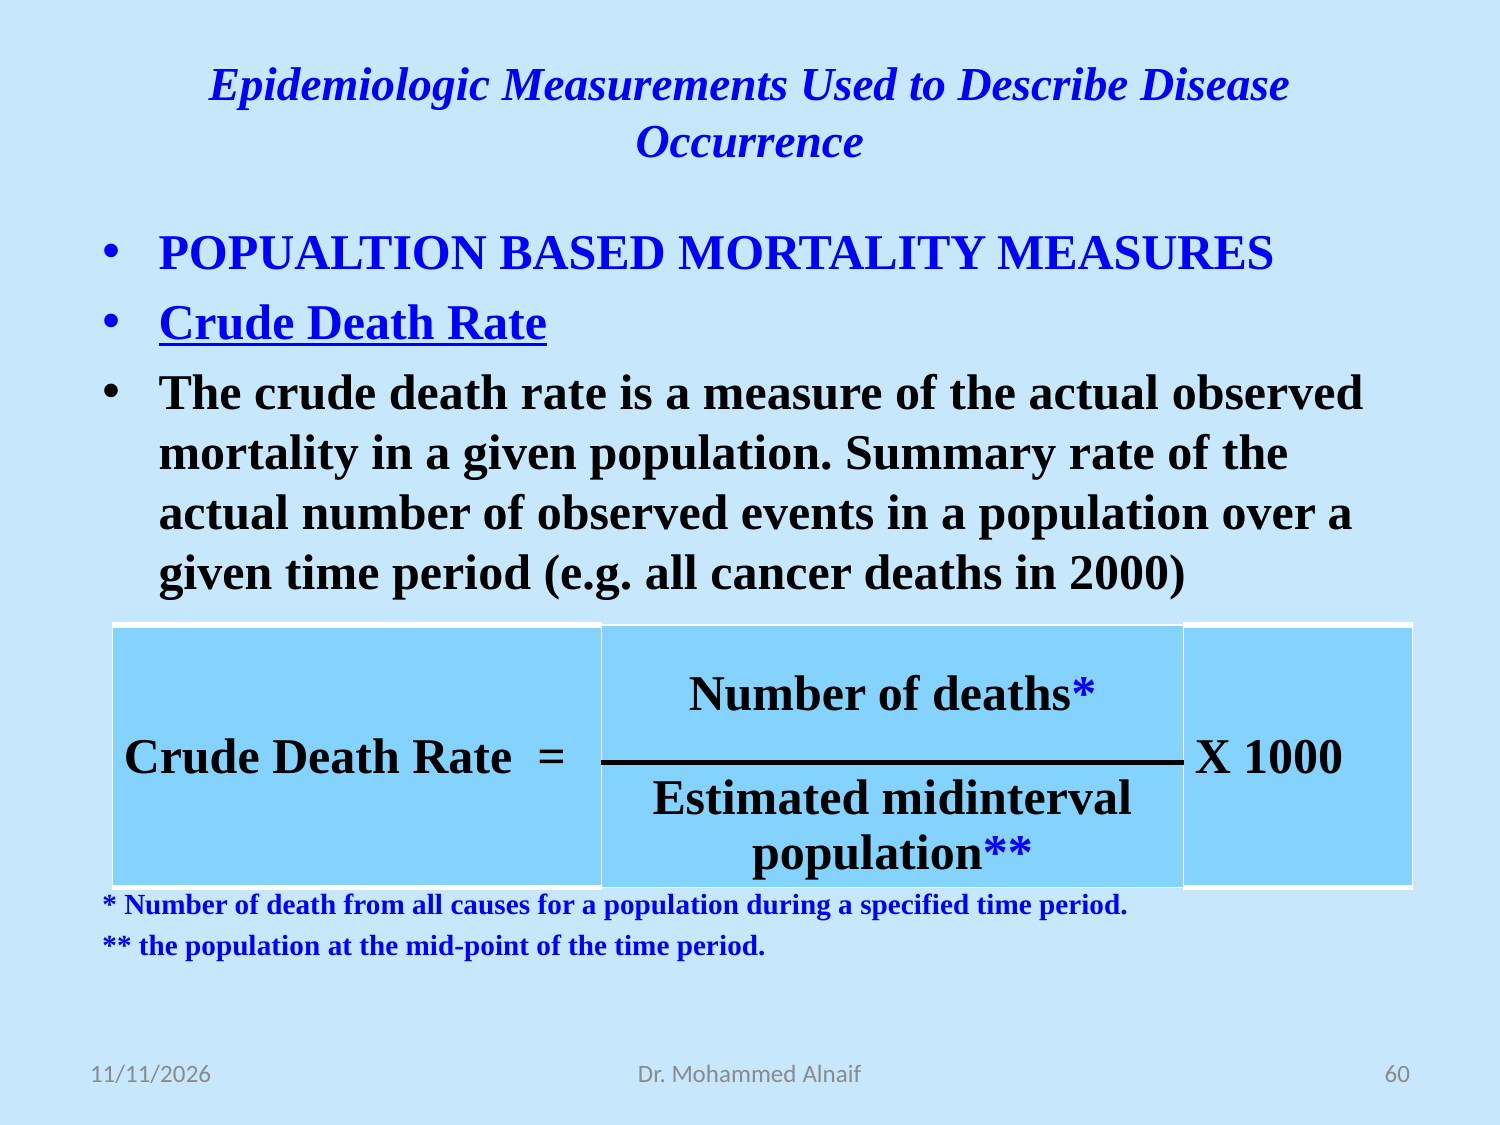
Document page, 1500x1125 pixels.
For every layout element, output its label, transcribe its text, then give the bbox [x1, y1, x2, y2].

table_header X 1000 [1184, 628, 1412, 885]
footer Dr. Mohammed Alnaif [512, 1042, 988, 1103]
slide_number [75, 1042, 425, 1103]
slide_number 60 [1074, 1042, 1425, 1103]
title Epidemiologic Measurements Used to Describe Disease Occurrence [75, 45, 1425, 175]
table_header Number of deaths* [602, 626, 1183, 760]
text_box POPUALTION BASED MORTALITY MEASURES Crude Death Rate The crude death rate is a measure of the actual observed mortality in a given population. Summary rate of the actual number of observed events in a population over a given time period (e.g. all cancer deaths in 2000) * Number of death from all causes for a population during a specified time period. ** the population at the mid-point of the time period. [87, 212, 1438, 1013]
table_header Crude Death Rate = [113, 628, 601, 885]
table_cell Estimated midinterval population** [602, 765, 1183, 887]
